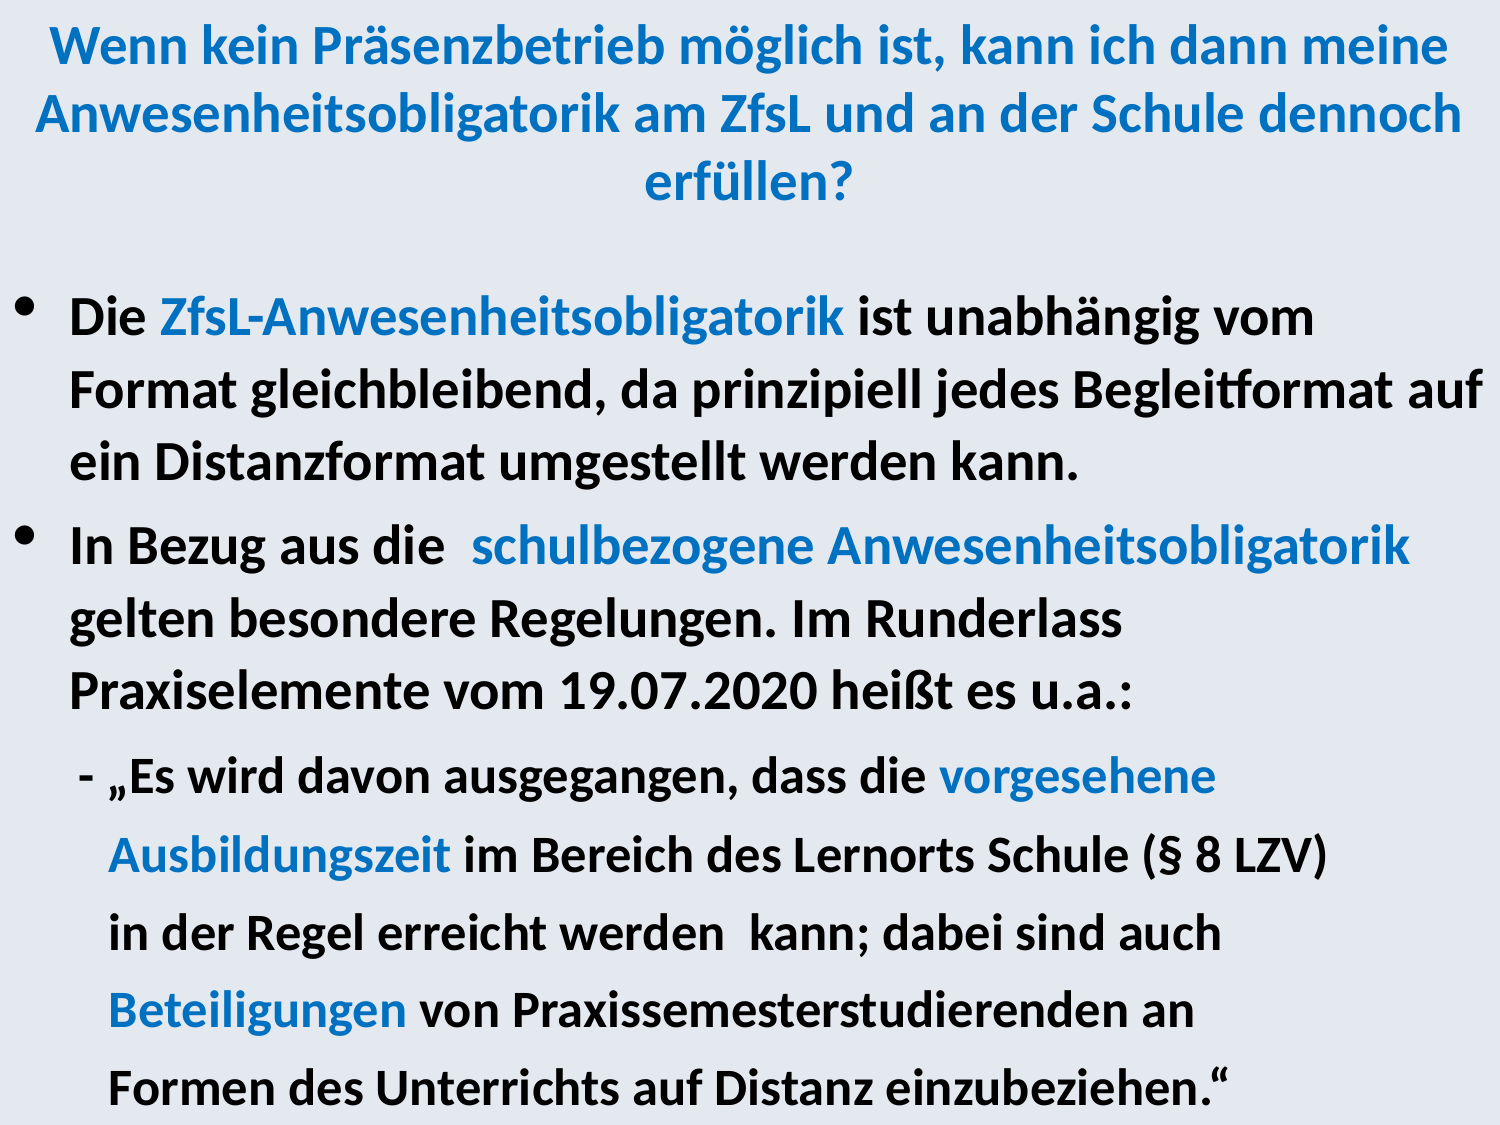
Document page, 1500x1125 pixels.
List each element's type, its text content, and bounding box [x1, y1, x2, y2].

list Die ZfsL-Anwesenheitsobligatorik ist unabhängig vom Format gleichbleibend, da prinzipiell jedes Begleitformat auf ein Distanzformat umgestellt werden kann. In Bezug aus die schulbezogene Anwesenheitsobligatorik gelten besondere Regelungen. Im Runderlass Praxiselemente vom 19.07.2020 heißt es u.a.: - „Es wird davon ausgegangen, dass die vorgesehene Ausbildungszeit im Bereich des Lernorts Schule (§ 8 LZV) in der Regel erreicht werden kann; dabei sind auch Beteiligungen von Praxissemesterstudierenden an Formen des Unterrichts auf Distanz einzubeziehen.“ [0, 267, 1500, 1125]
title Wenn kein Präsenzbetrieb möglich ist, kann ich dann meine Anwesenheitsobligatorik am ZfsL und an der Schule dennoch erfüllen? [0, 0, 1500, 220]
